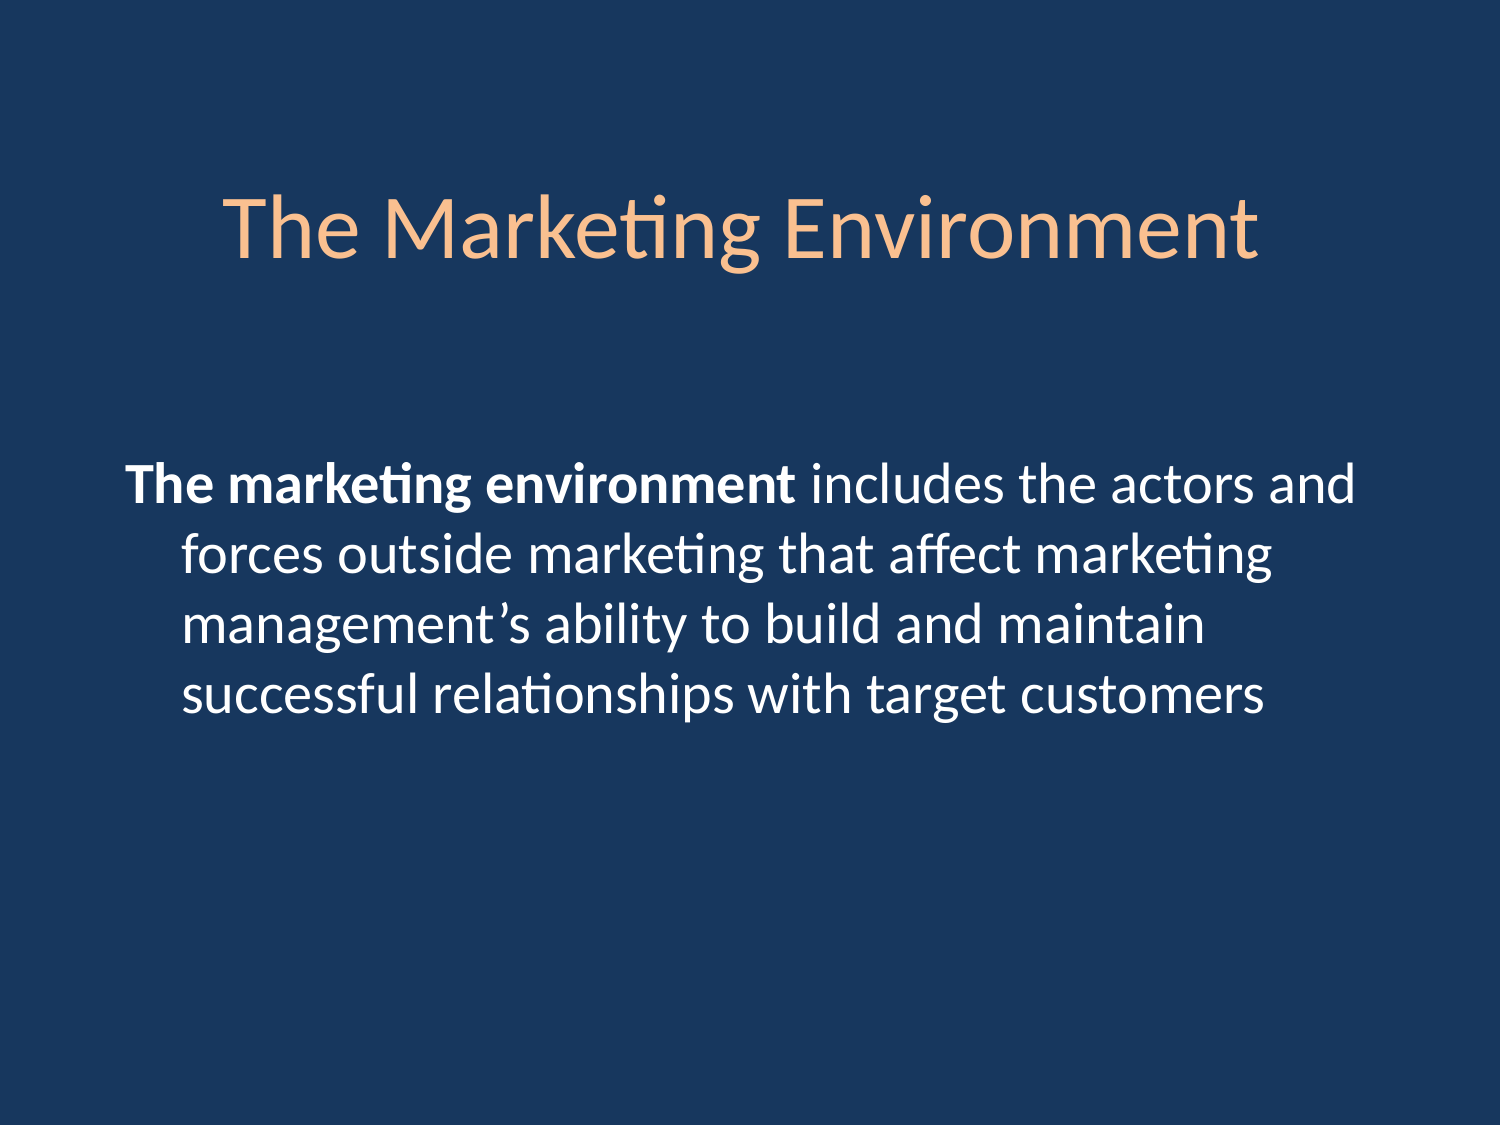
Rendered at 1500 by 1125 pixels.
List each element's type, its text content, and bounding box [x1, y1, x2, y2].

text_box The marketing environment includes the actors and forces outside marketing that affect marketing management’s ability to build and maintain successful relationships with target customers [110, 437, 1386, 1113]
text_box The Marketing Environment [104, 50, 1380, 238]
